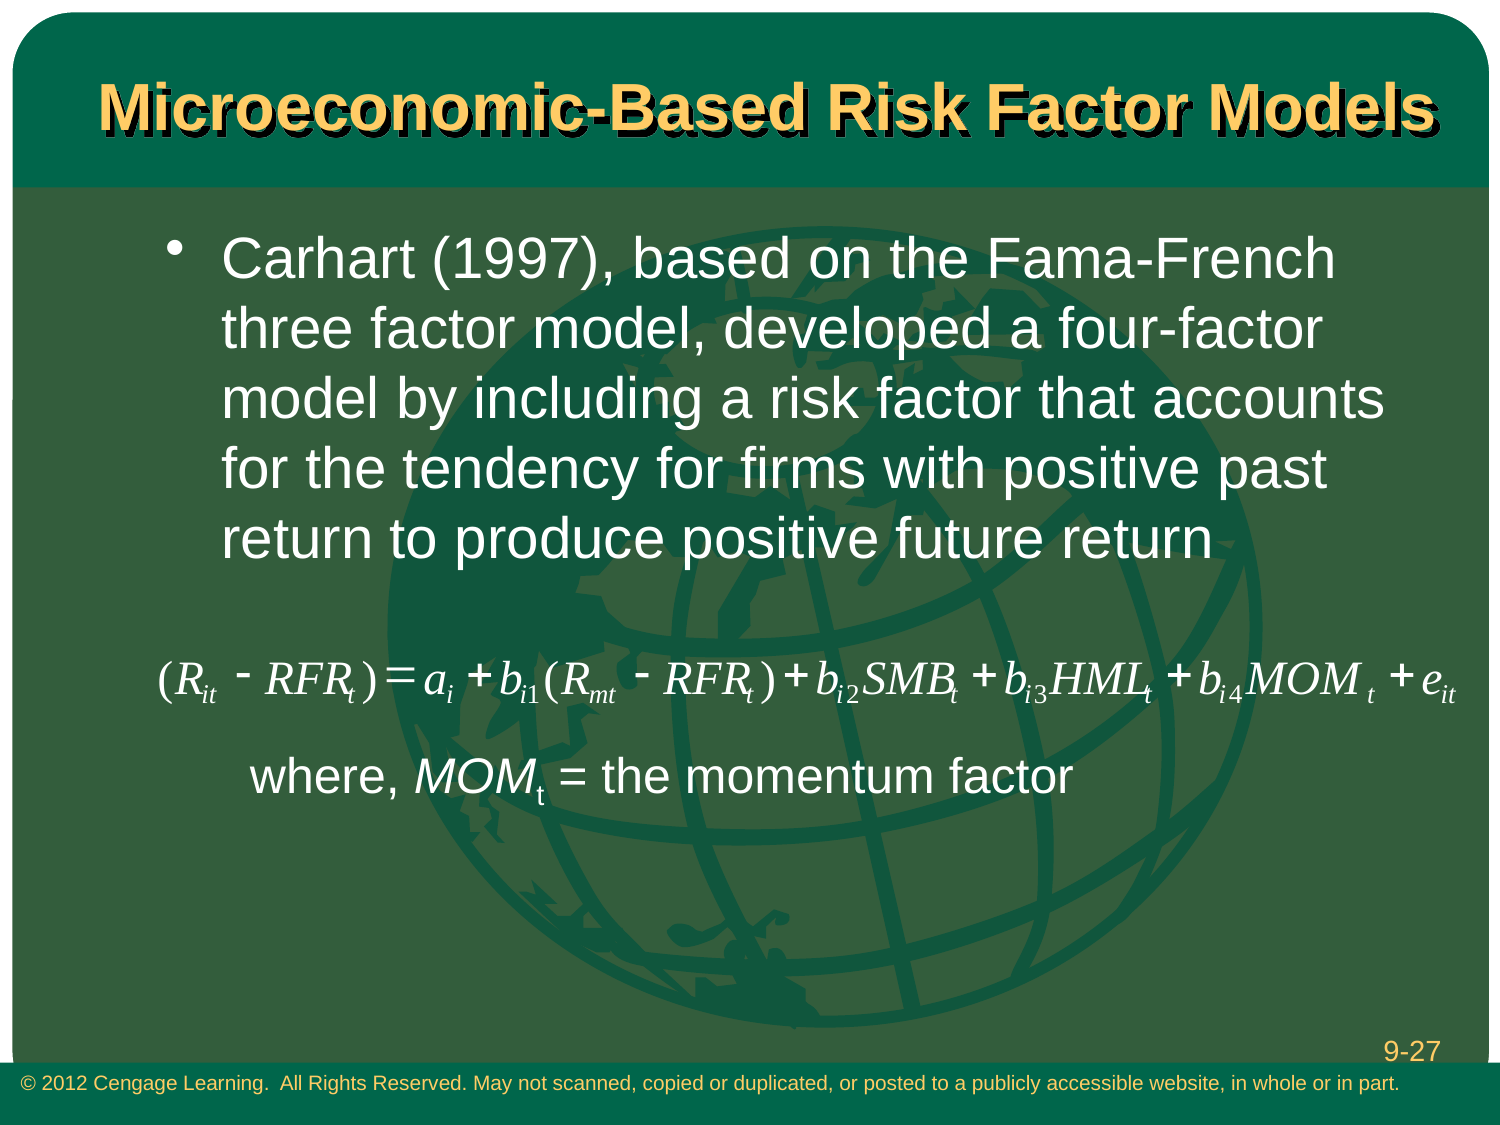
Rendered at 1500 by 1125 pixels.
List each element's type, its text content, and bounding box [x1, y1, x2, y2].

list Carhart (1997), based on the Fama-French three factor model, developed a four-factor model by including a risk factor that accounts for the tendency for firms with positive past return to produce positive future return where, MOMt = the momentum factor [150, 212, 1461, 640]
footer © 2012 Cengage Learning. All Rights Reserved. May not scanned, copied or duplicated, or posted to a publicly accessible website, in whole or in part. [0, 1062, 1500, 1125]
list Carhart (1997), based on the Fama-French three factor model, developed a four-factor model by including a risk factor that accounts for the tendency for firms with positive past return to produce positive future return where, MOMt = the momentum factor [150, 720, 1461, 1013]
slide_number 9-27 [1325, 1025, 1500, 1062]
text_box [150, 641, 1467, 713]
title Microeconomic-Based Risk Factor Models [75, 26, 1461, 182]
